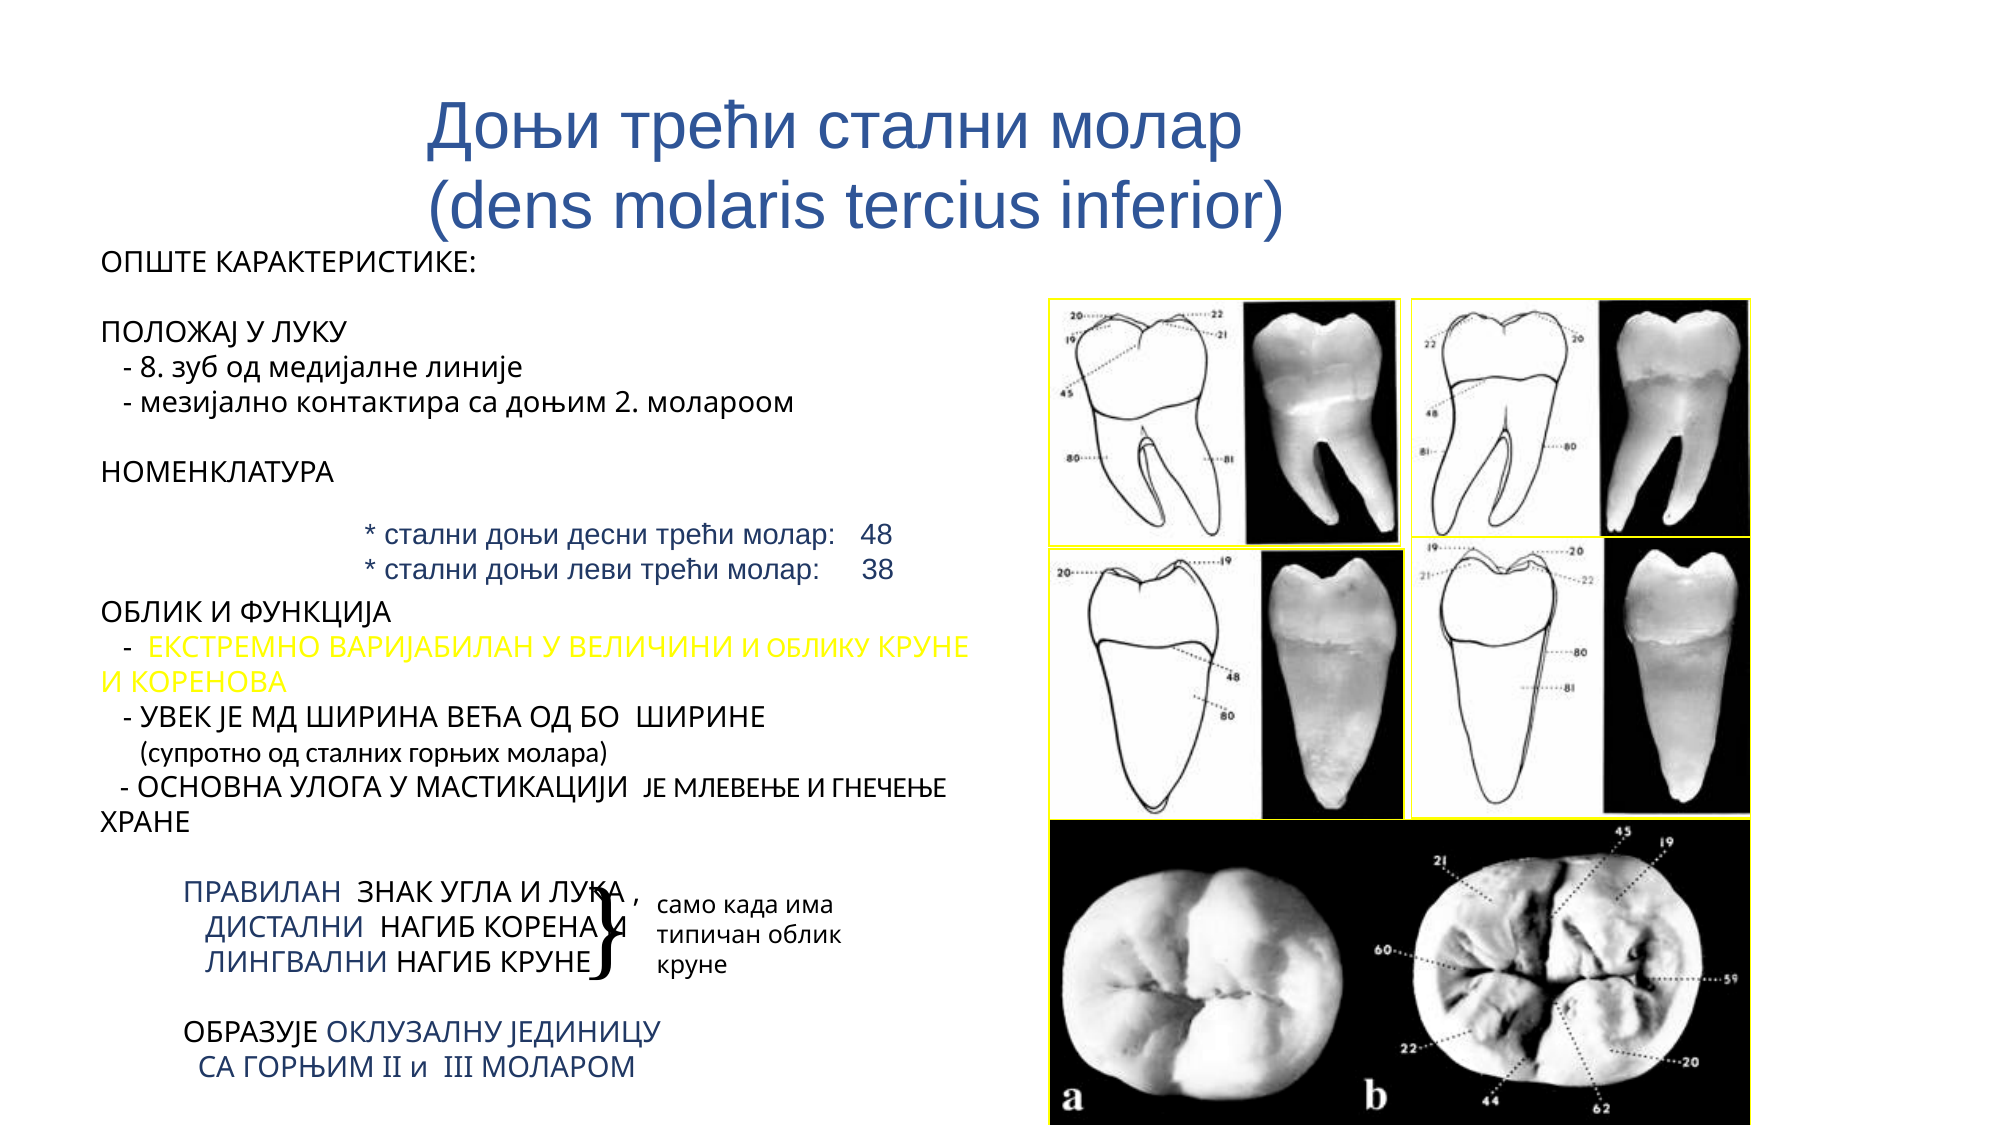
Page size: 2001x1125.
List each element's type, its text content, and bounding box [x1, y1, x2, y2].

picture [1049, 549, 1750, 1125]
text_box } [565, 845, 649, 995]
text_box * стални доњи десни трећи молар: 48 * стални доњи леви трећи молар: 38 [349, 508, 910, 593]
text_box ОПШТЕ КАРАКТЕРИСТИКЕ: ПОЛОЖАЈ У ЛУКУ - 8. зуб од медијалне линије - мезијално контактира са доњим 2. молароом НОМЕНКЛАТУРА ОБЛИК И ФУНКЦИЈА - ЕКСТРЕМНО ВАРИЈАБИЛАН У ВЕЛИЧИНИ И OБЛИКУ КРУНЕ И КОРЕНОВА - УВЕК ЈЕ МД ШИРИНА ВЕЋА ОД БО ШИРИНЕ (супротно од сталних горњих молара) - ОСНОВНА УЛОГА У МАСТИКАЦИЈИ ЈЕ МЛЕВЕЊЕ И ГНЕЧЕЊЕ ХРАНЕ ПРАВИЛАН ЗНАК УГЛА И ЛУКА , ДИСТАЛНИ НАГИБ КОРЕНА И ЛИНГВАЛНИ НАГИБ КРУНЕ ОБРАЗУЈЕ ОКЛУЗАЛНУ ЈЕДИНИЦУ СА ГОРЊИМ II и III МОЛАРОМ [85, 236, 1013, 1125]
text_box само када има типичан облик круне [641, 881, 857, 986]
picture [1049, 299, 1400, 546]
picture [1412, 299, 1750, 818]
text_box Доњи трећи стални молар (dens molaris tercius inferior) [412, 74, 1574, 250]
